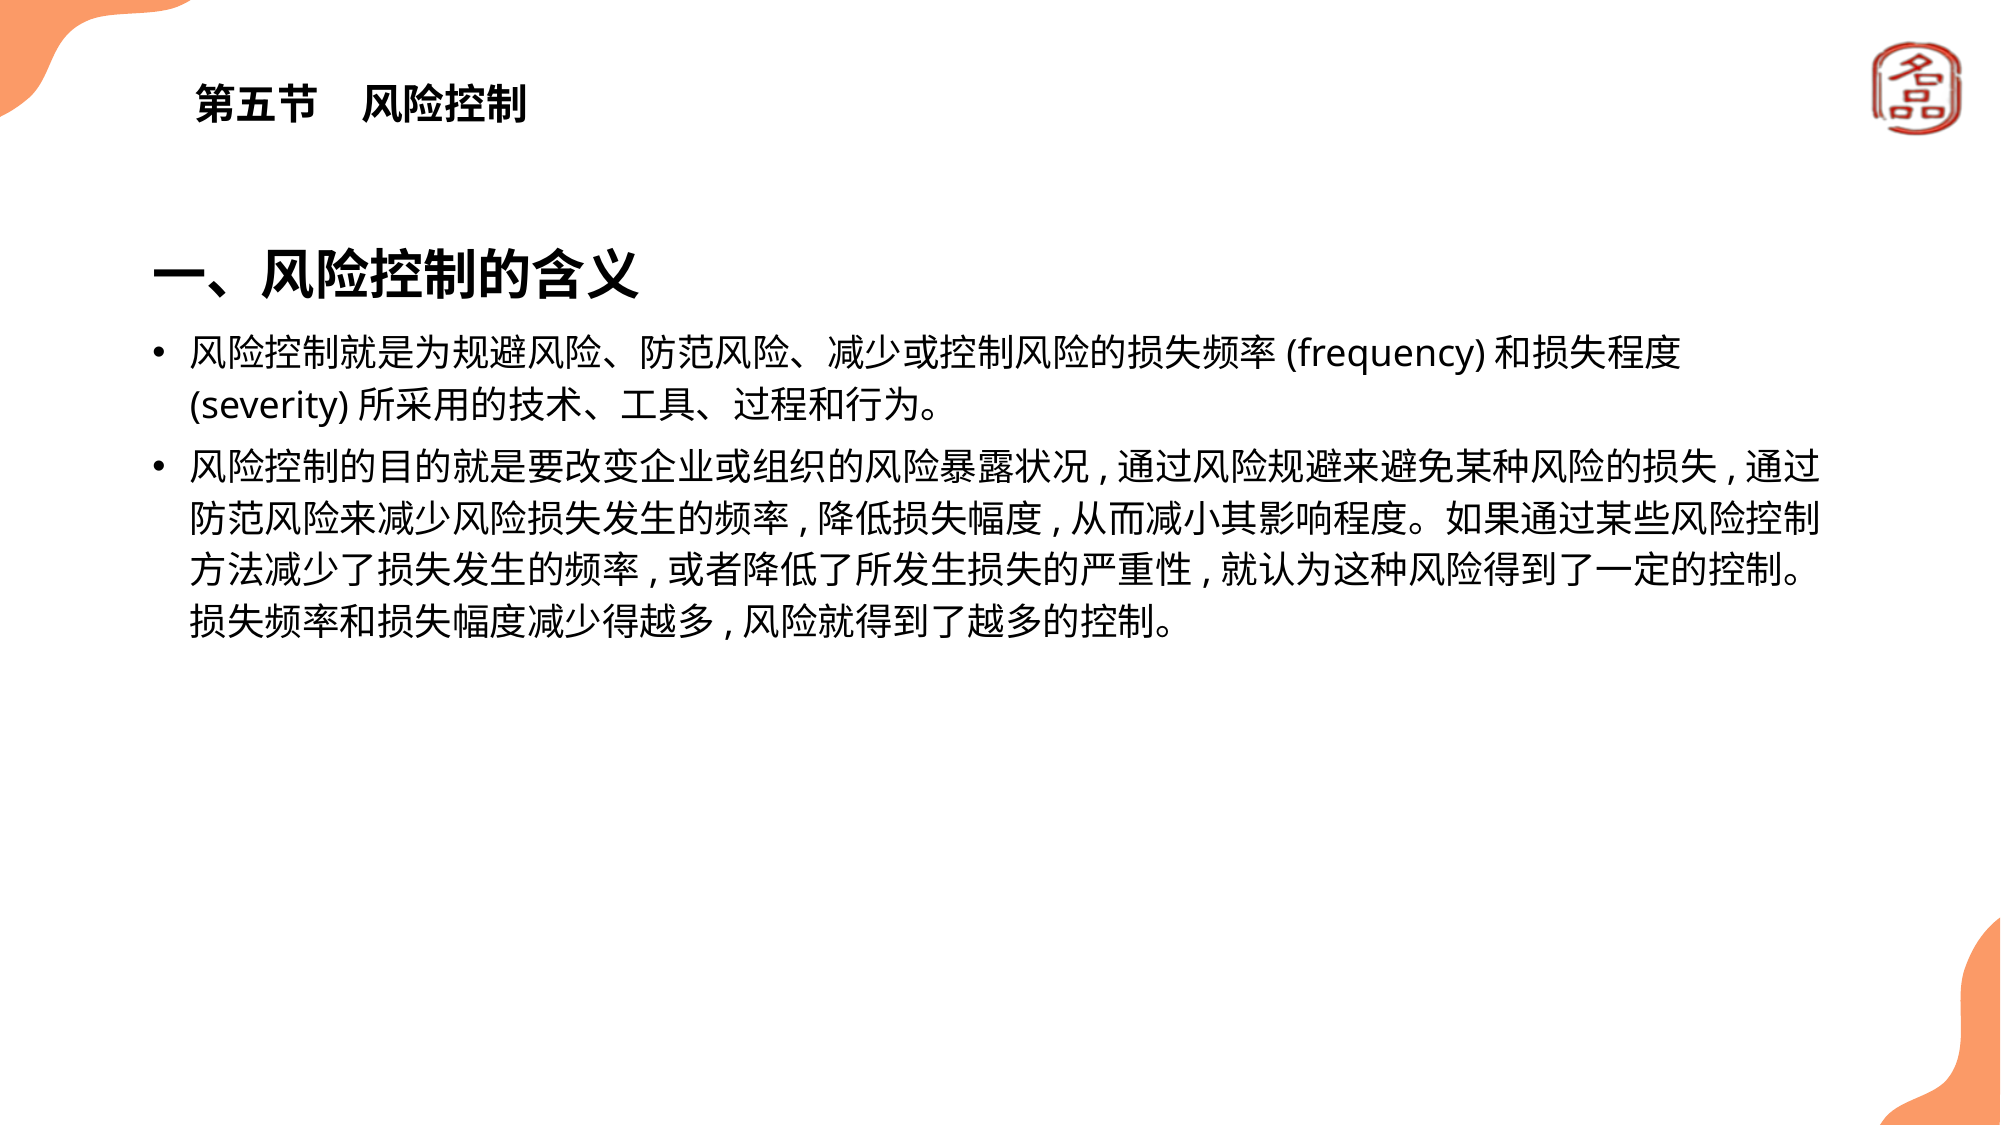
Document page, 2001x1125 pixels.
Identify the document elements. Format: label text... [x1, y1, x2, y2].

title 第五节 风险控制 [137, 60, 1863, 152]
list 一、风险控制的含义 风险控制就是为规避风险、防范风险、减少或控制风险的损失频率(frequency)和损失程度(severity)所采用的技术、工具、过程和行为。 风险控制的目的就是要改变企业或组织的风险暴露状况,通过风险规避来避免某种风险的损失,通过防范风险来减少风险损失发生的频率,降低损失幅度,从而减小其影响程度。如果通过某些风险控制方法减少了损失发生的频率,或者降低了所发生损失的严重性,就认为这种风险得到了一定的控制。损失频率和损失幅度减少得越多,风险就得到了越多的控制。 [137, 217, 1863, 1031]
picture [1861, 10, 1990, 147]
